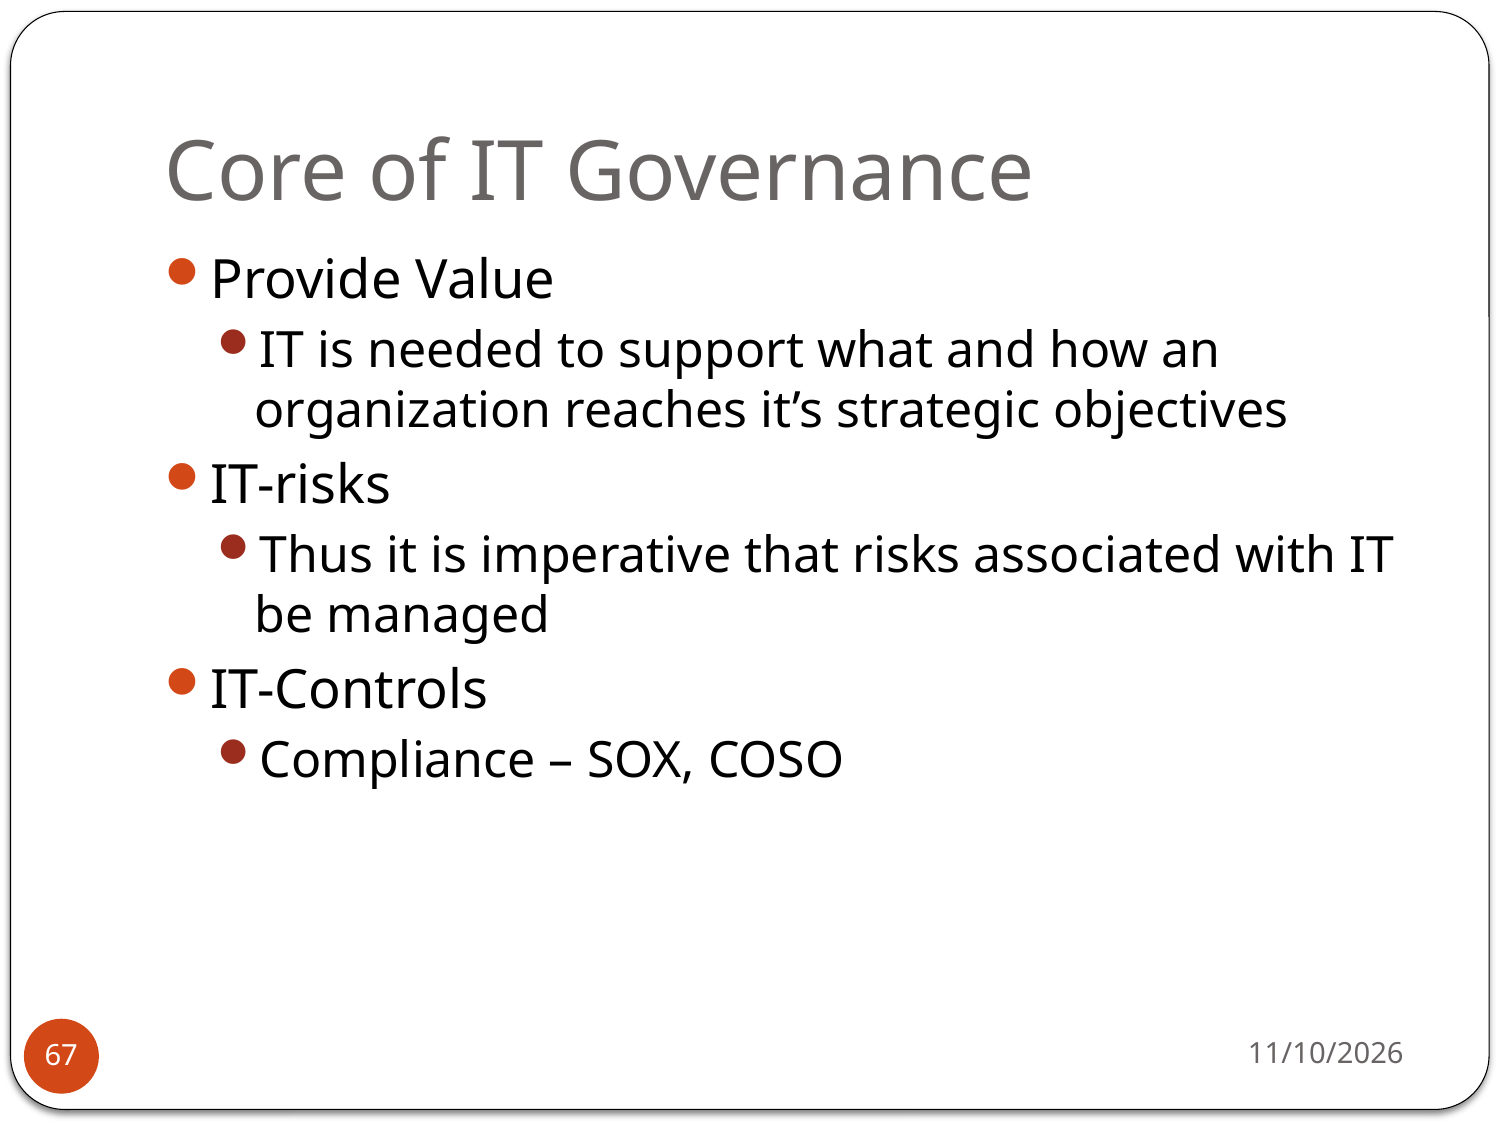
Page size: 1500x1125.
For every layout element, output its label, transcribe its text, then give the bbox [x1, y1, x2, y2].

slide_number 67 [23, 1018, 99, 1094]
title Core of IT Governance [150, 45, 1425, 233]
list Provide Value IT is needed to support what and how an organization reaches it’s strategic objectives IT-risks Thus it is imperative that risks associated with IT be managed IT-Controls Compliance – SOX, COSO [150, 237, 1425, 988]
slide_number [1012, 1015, 1419, 1094]
